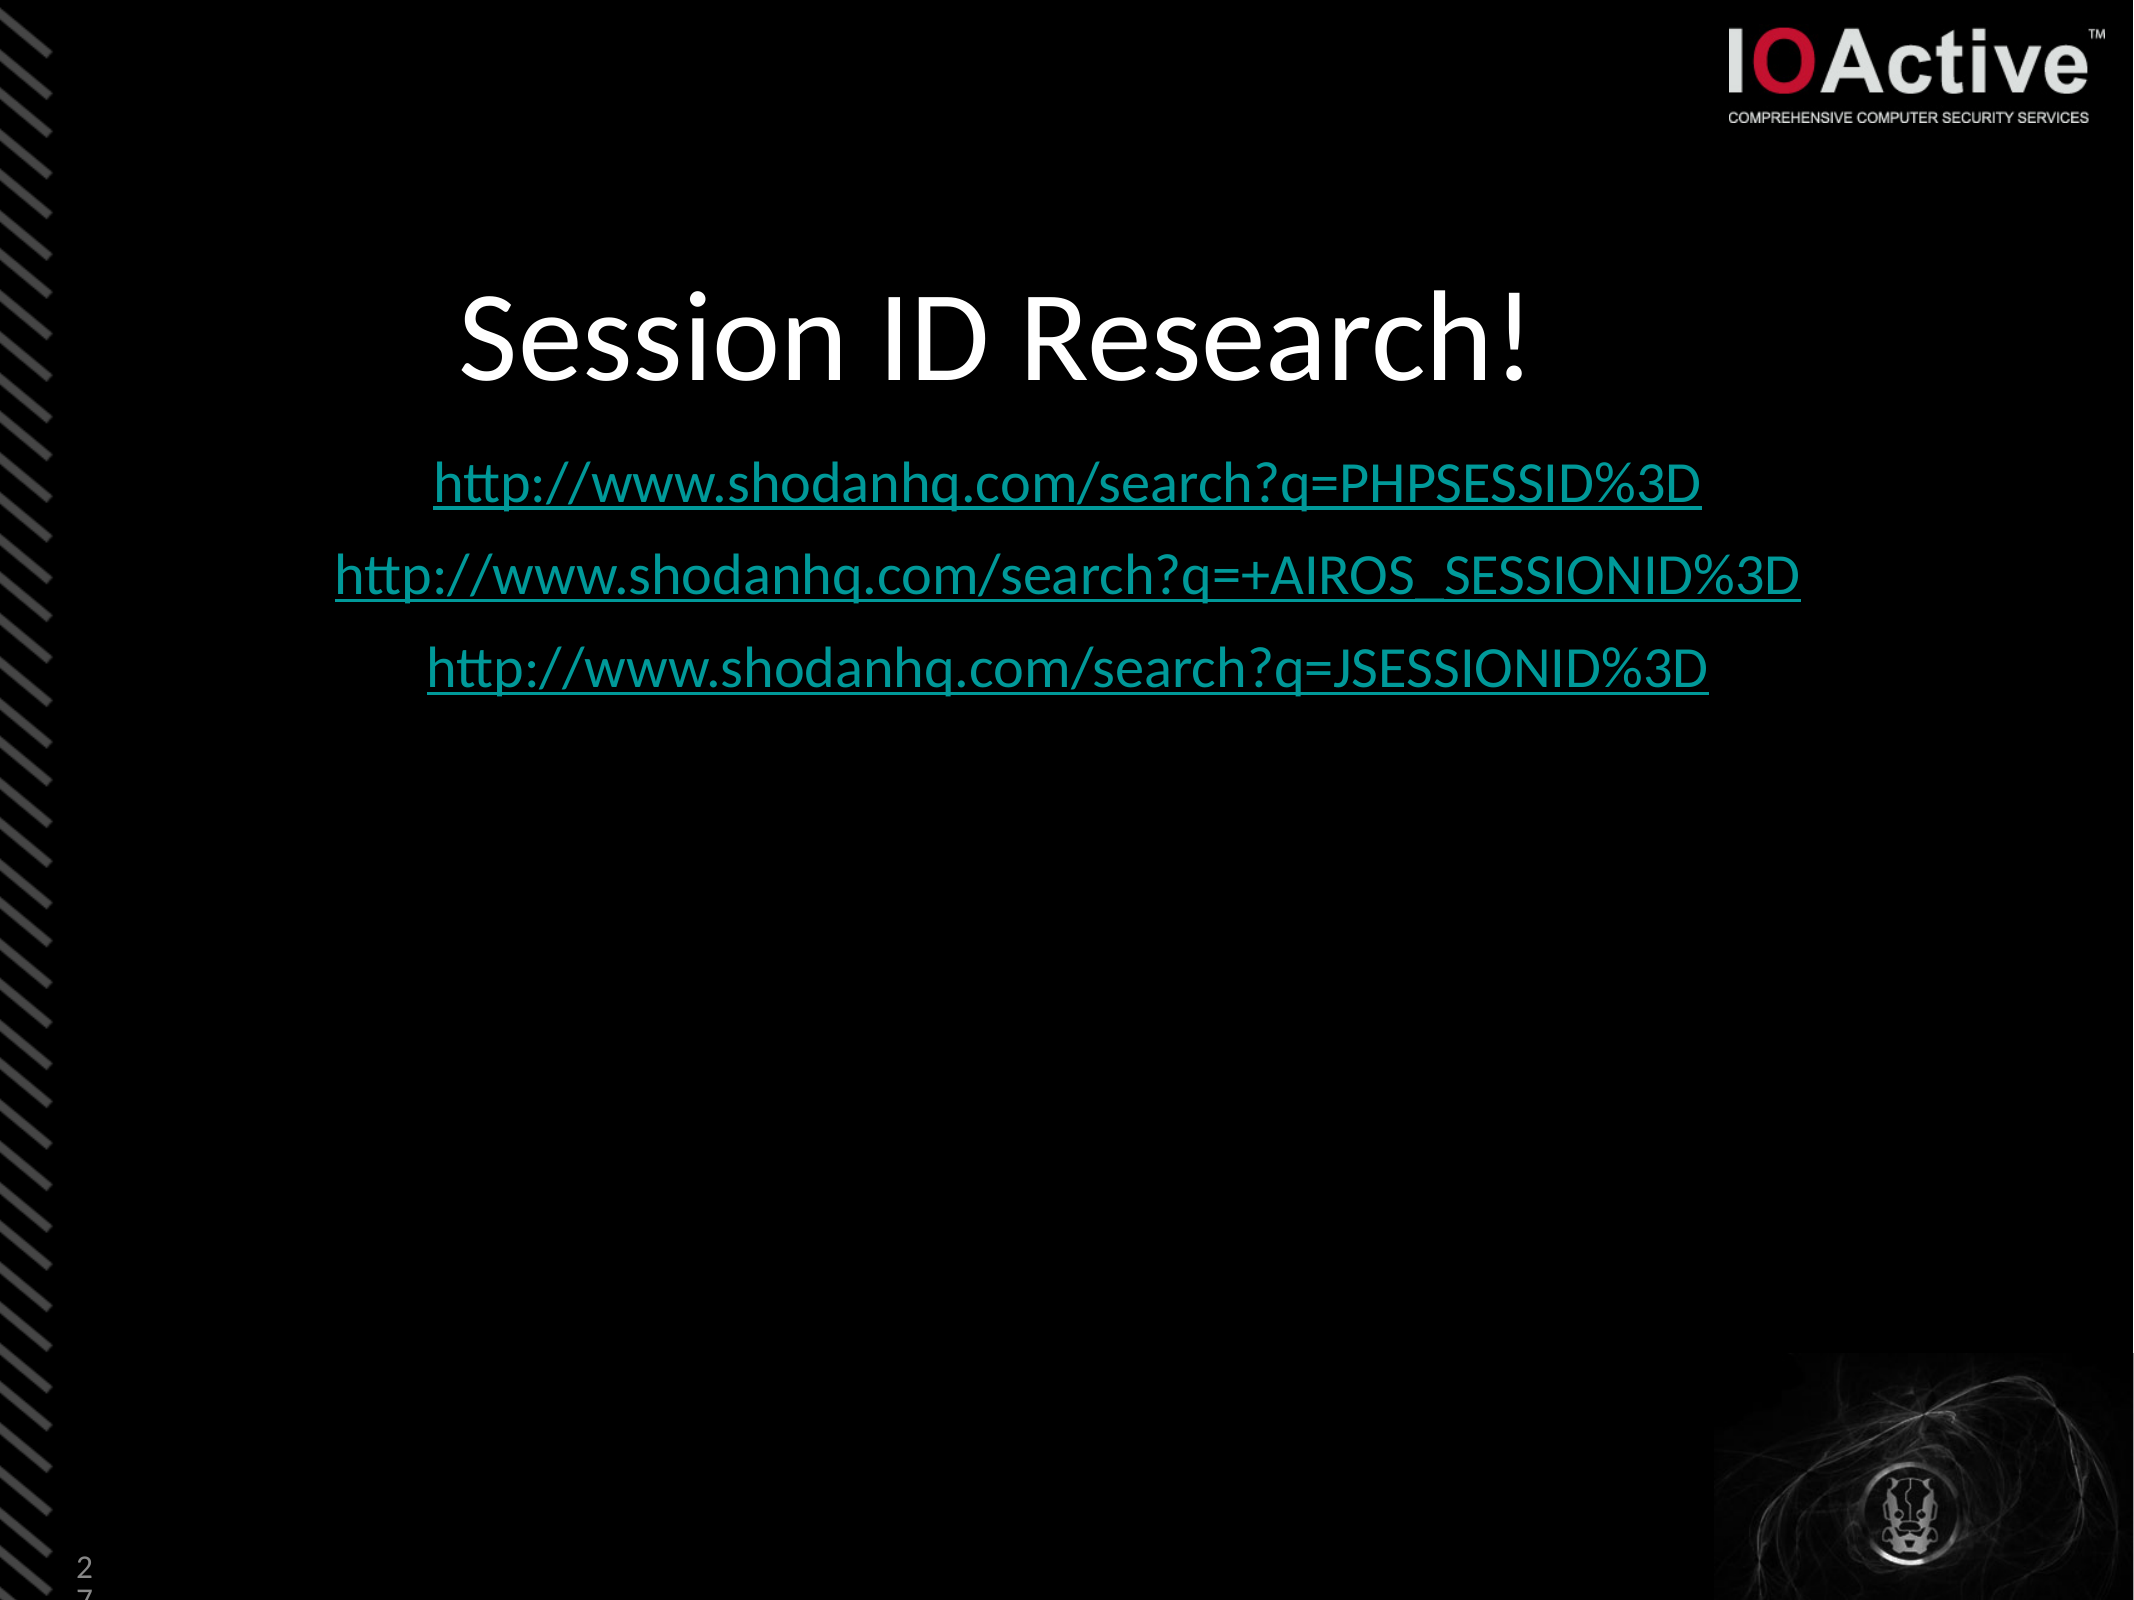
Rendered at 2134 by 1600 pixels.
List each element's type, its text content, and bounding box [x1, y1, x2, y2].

list http://www.shodanhq.com/search?q=PHPSESSID%3D http://www.shodanhq.com/search?q=+AIROS_SESSIONID%3D http://www.shodanhq.com/search?q=JSESSIONID%3D [320, 437, 1815, 1315]
title Session ID Research! [91, 157, 1905, 500]
picture [1729, 24, 2105, 123]
picture [1714, 1353, 2134, 1600]
picture [0, 0, 55, 1600]
slide_number 27 [60, 1538, 110, 1592]
